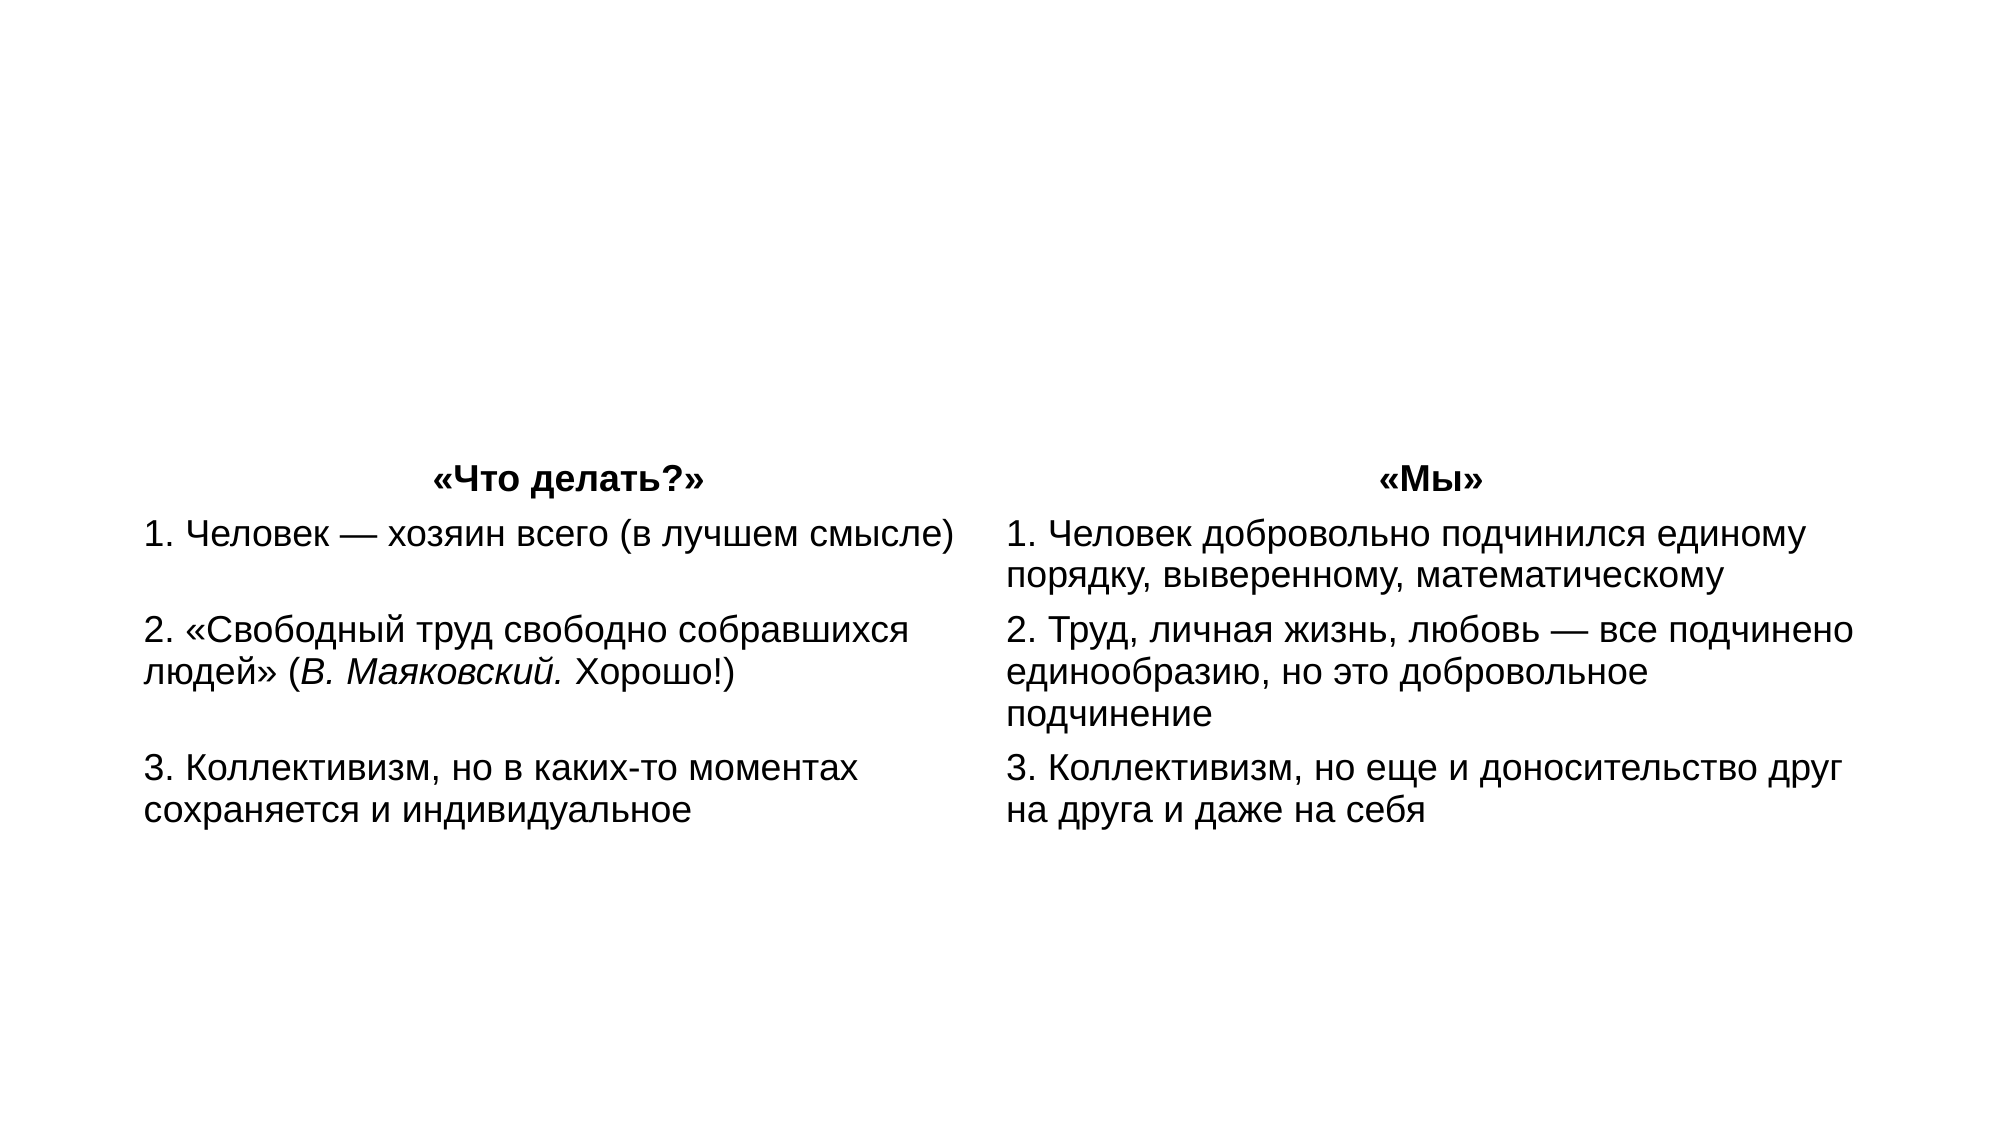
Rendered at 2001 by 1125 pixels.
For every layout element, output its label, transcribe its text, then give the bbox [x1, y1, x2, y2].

table_cell 2. «Свободный труд свободно собравшихся людей» (В. Маяковский. Хорошо!) [137, 602, 1000, 741]
table_cell 2. Труд, личная жизнь, любовь — все подчинено единообразию, но это добровольное подчинение [1000, 602, 1862, 741]
table_cell 3. Коллективизм, но в каких-то моментах сохраняется и индивидуальное [137, 741, 1000, 837]
table_cell 1. Человек — хозяин всего (в лучшем смысле) [137, 506, 1000, 602]
table_header «Что делать?» [137, 451, 1000, 506]
table_cell 3. Коллективизм, но еще и доносительство друг на друга и даже на себя [1000, 741, 1862, 837]
table_header «Мы» [1000, 451, 1862, 506]
table_cell 1. Человек добровольно подчинился единому порядку, выверенному, математическому [1000, 506, 1862, 602]
